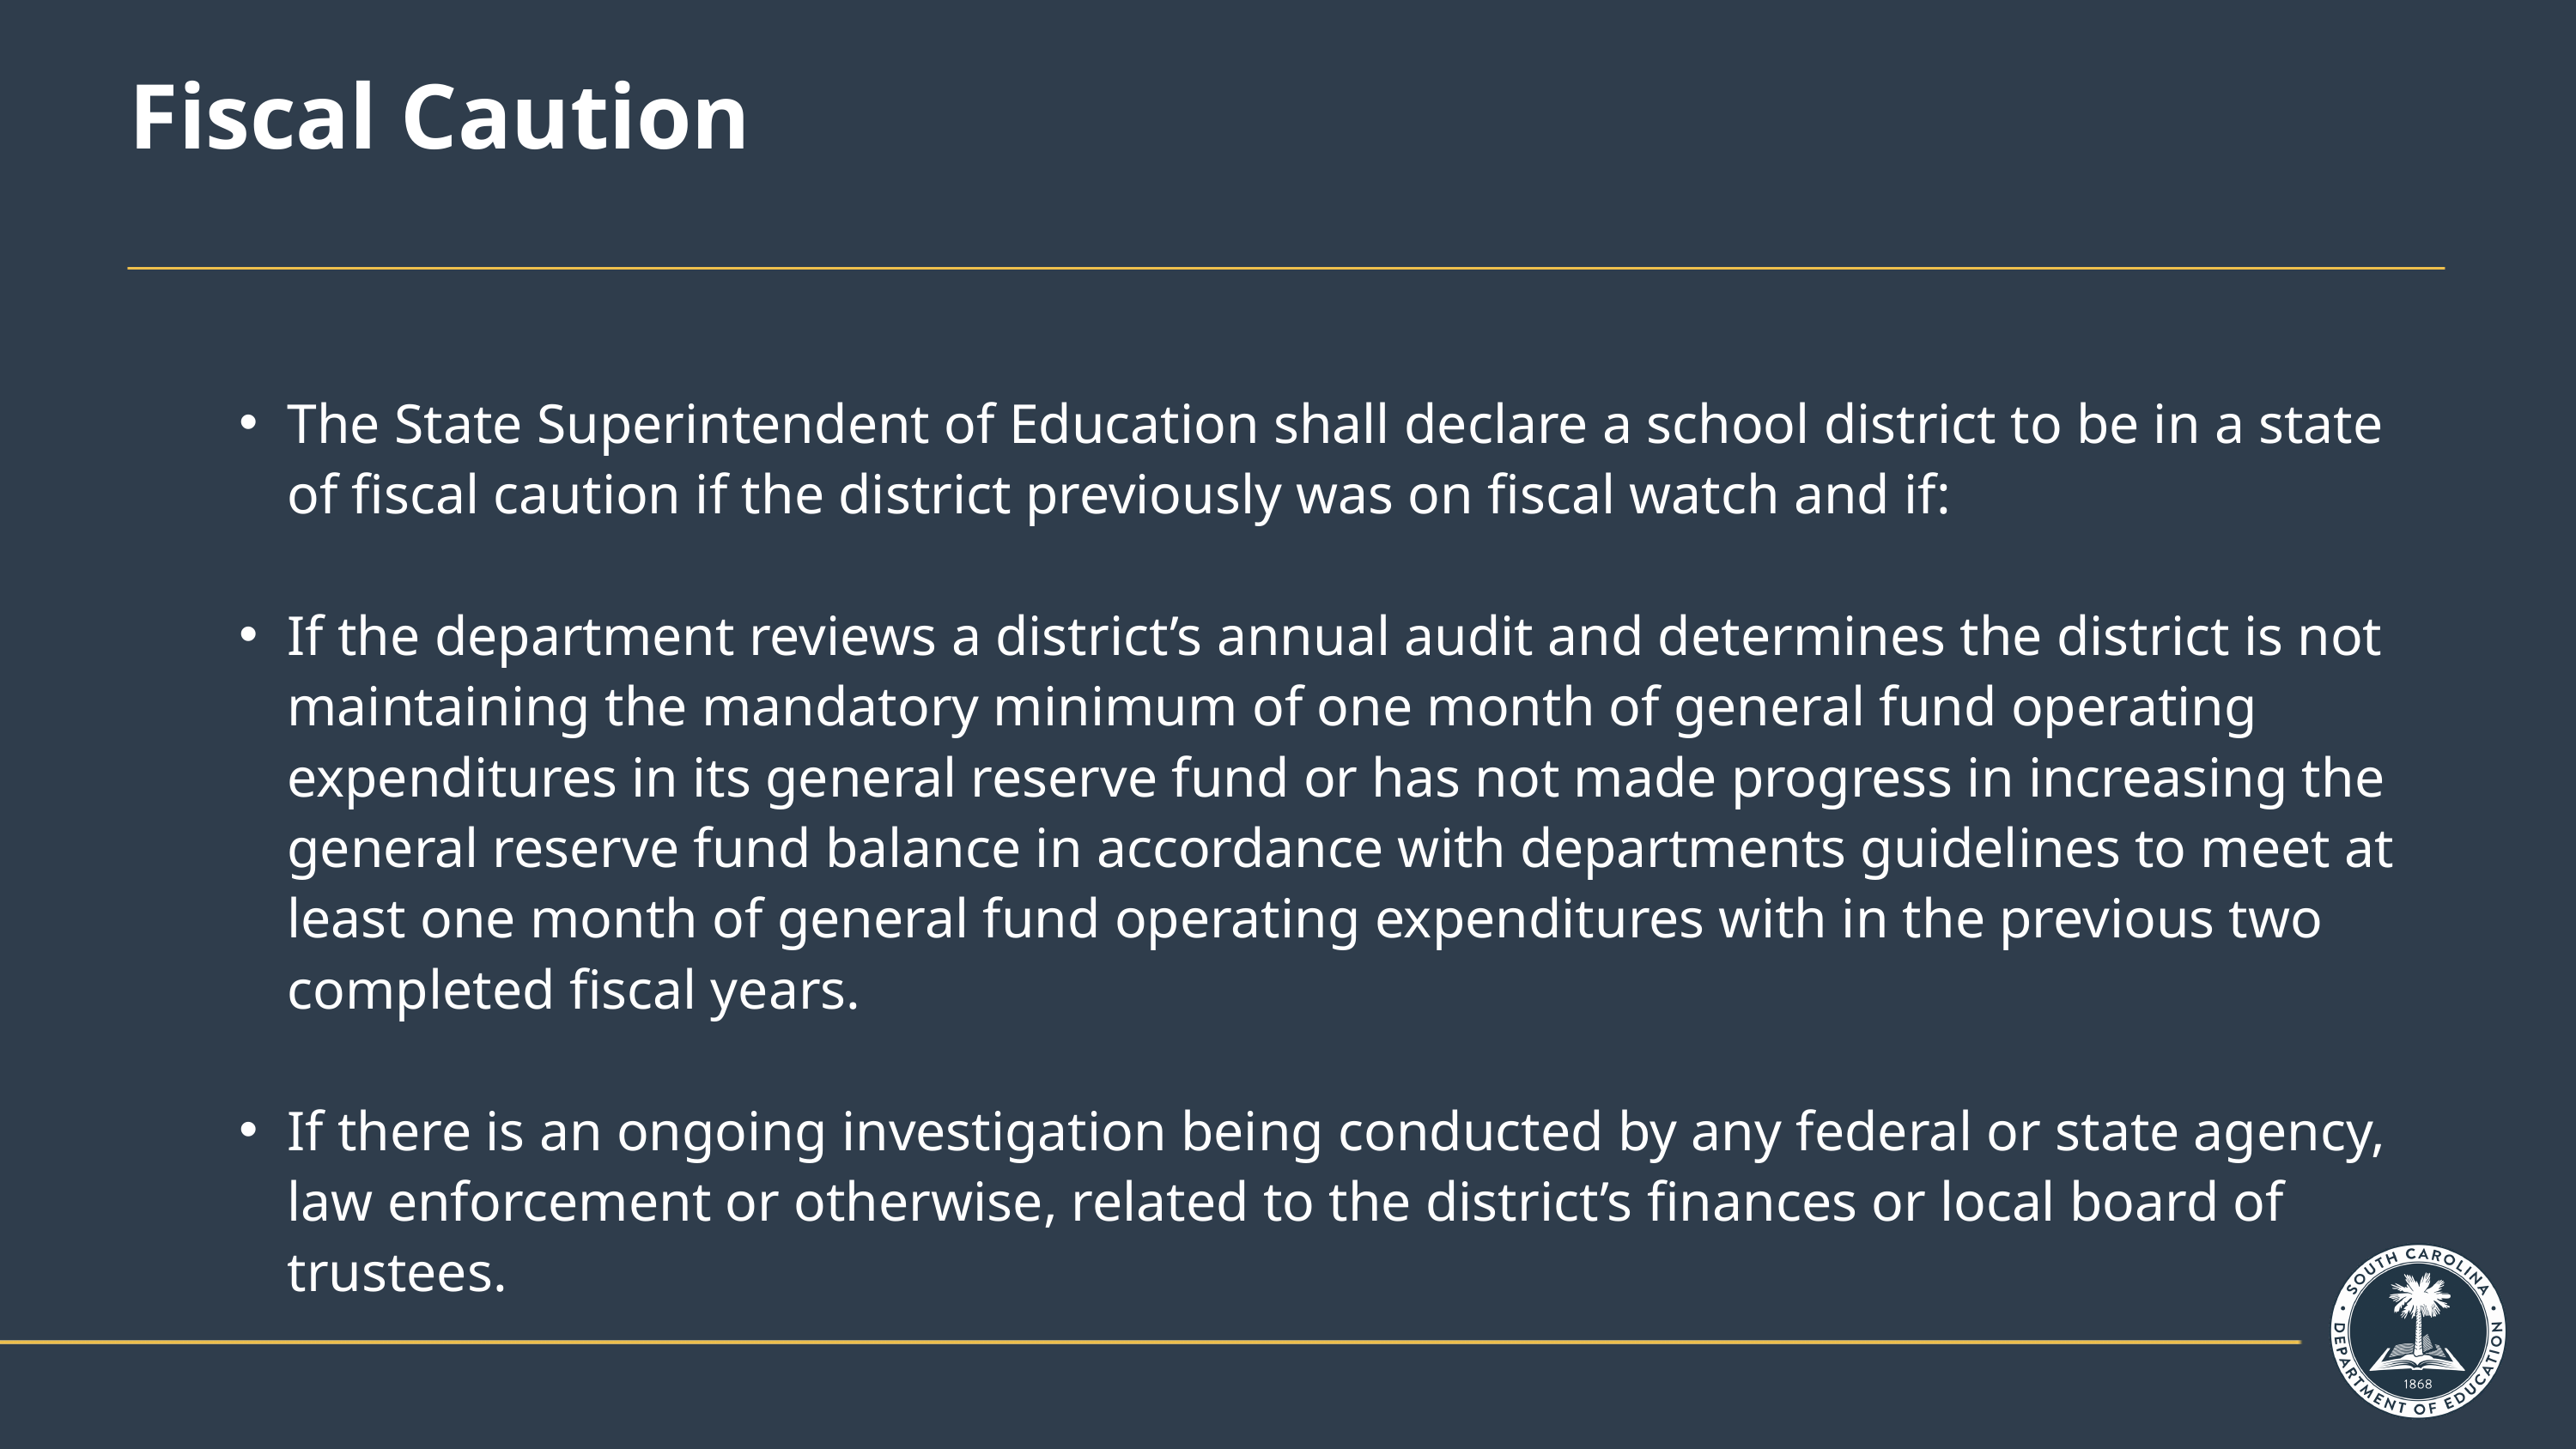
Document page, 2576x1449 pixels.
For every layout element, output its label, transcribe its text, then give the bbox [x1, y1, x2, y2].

title Fiscal Caution [129, 76, 2440, 316]
picture [2329, 1243, 2507, 1420]
list The State Superintendent of Education shall declare a school district to be in a state of fiscal caution if the district previously was on fiscal watch and if: If the department reviews a district’s annual audit and determines the district is not maintaining the mandatory minimum of one month of general fund operating expenditures in its general reserve fund or has not made progress in increasing the general reserve fund balance in accordance with departments guidelines to meet at least one month of general fund operating expenditures with in the previous two completed fiscal years. If there is an ongoing investigation being conducted by any federal or state agency, law enforcement or otherwise, related to the district’s finances or local board of trustees. [129, 316, 2440, 1251]
